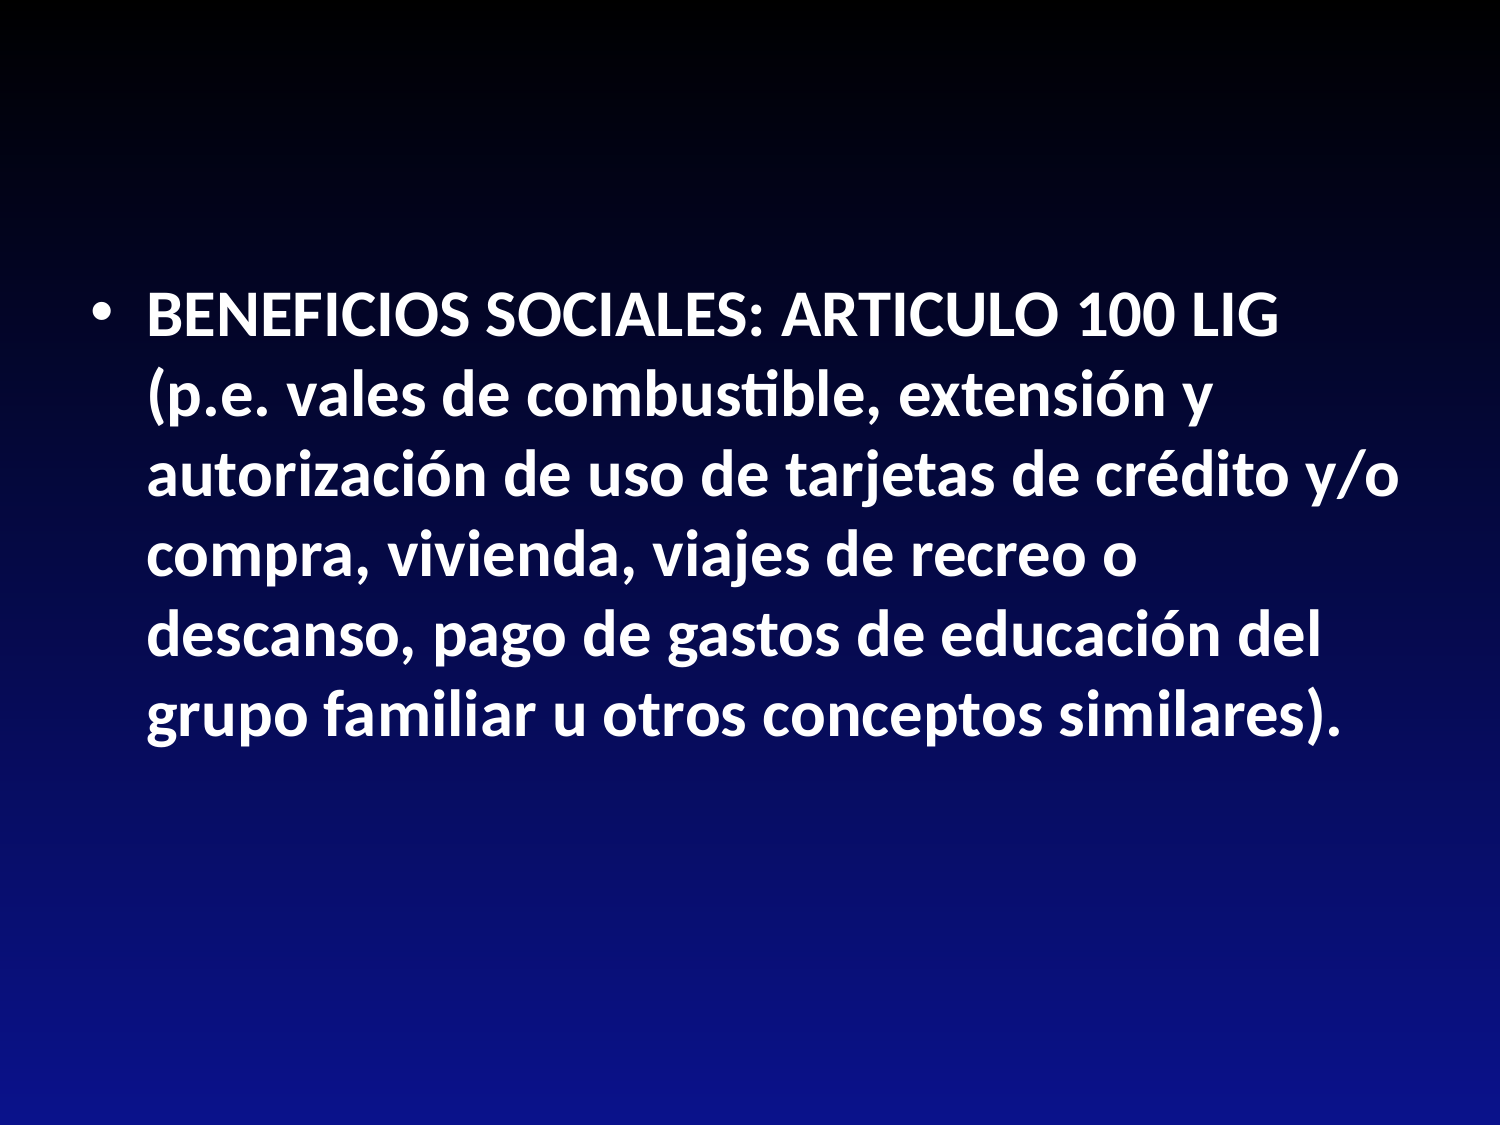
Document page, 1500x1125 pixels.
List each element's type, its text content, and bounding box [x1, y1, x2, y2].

list BENEFICIOS SOCIALES: ARTICULO 100 LIG (p.e. vales de combustible, extensión y autorización de uso de tarjetas de crédito y/o compra, vivienda, viajes de recreo o descanso, pago de gastos de educación del grupo familiar u otros conceptos similares). [74, 262, 1426, 1006]
